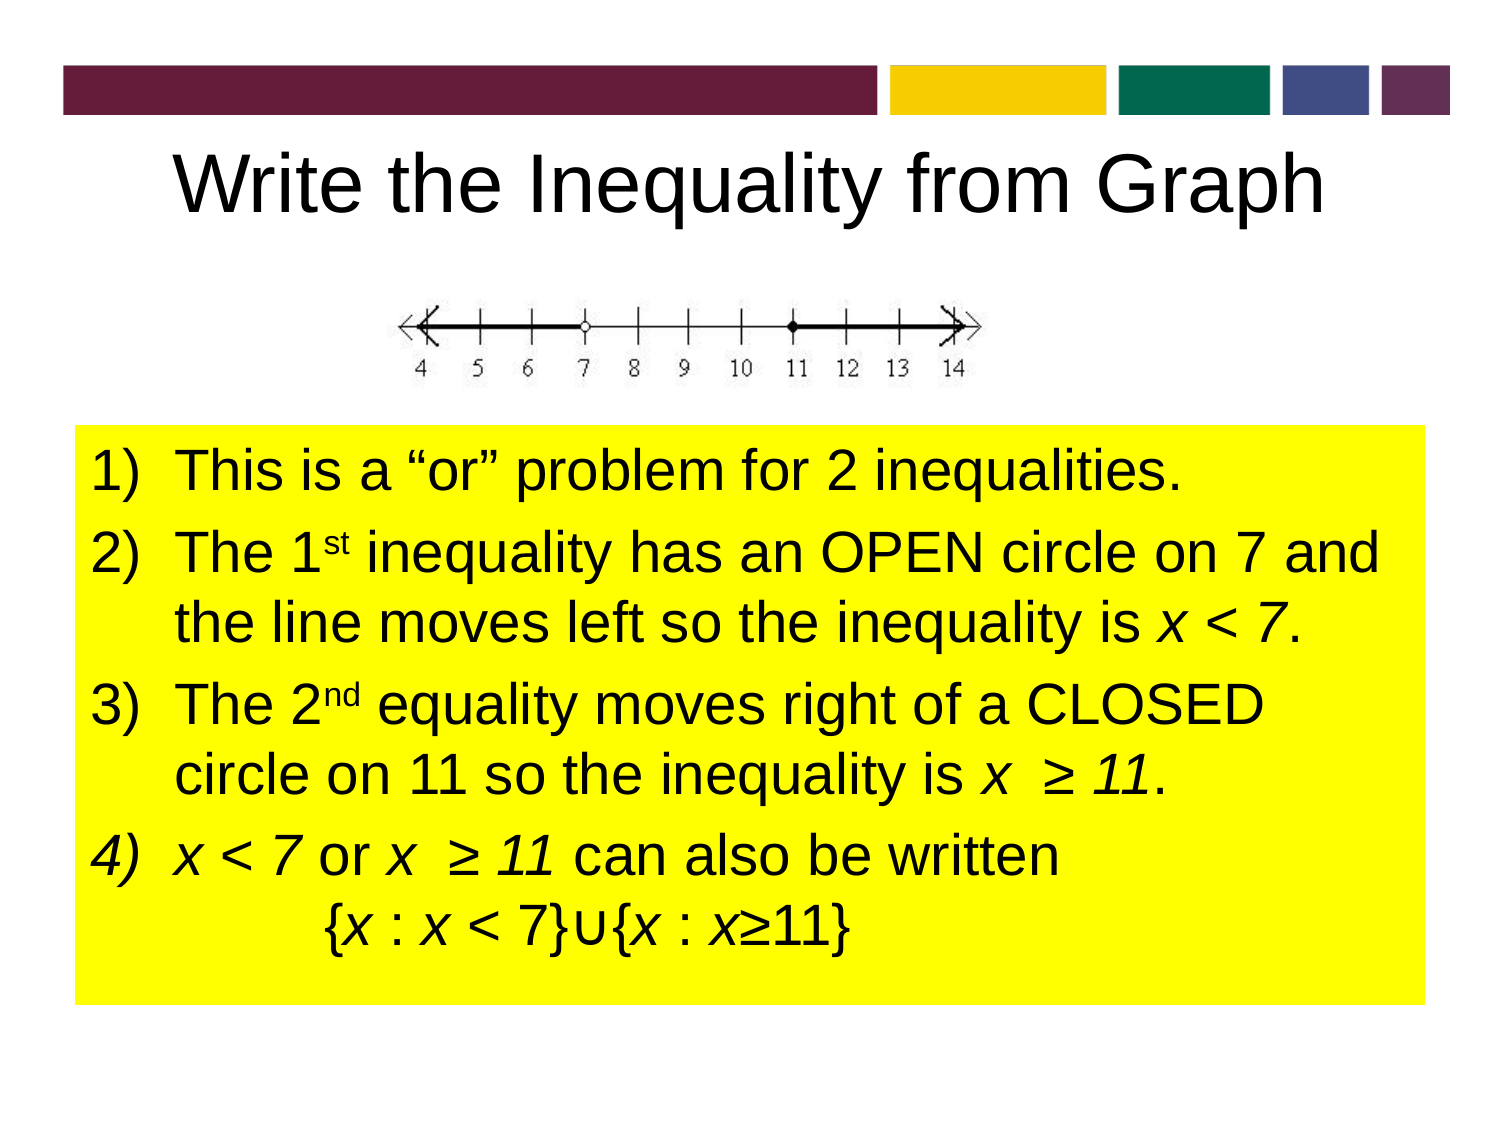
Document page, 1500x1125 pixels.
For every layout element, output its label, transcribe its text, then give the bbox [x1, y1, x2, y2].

picture [49, 49, 1451, 116]
list This is a “or” problem for 2 inequalities. The 1st inequality has an OPEN circle on 7 and the line moves left so the inequality is x < 7. The 2nd equality moves right of a CLOSED circle on 11 so the inequality is x ≥ 11. x < 7 or x ≥ 11 can also be written {x : x < 7}∪{x : x≥11} [74, 424, 1426, 1006]
picture [374, 274, 999, 410]
title Write the Inequality from Graph [74, 124, 1426, 233]
